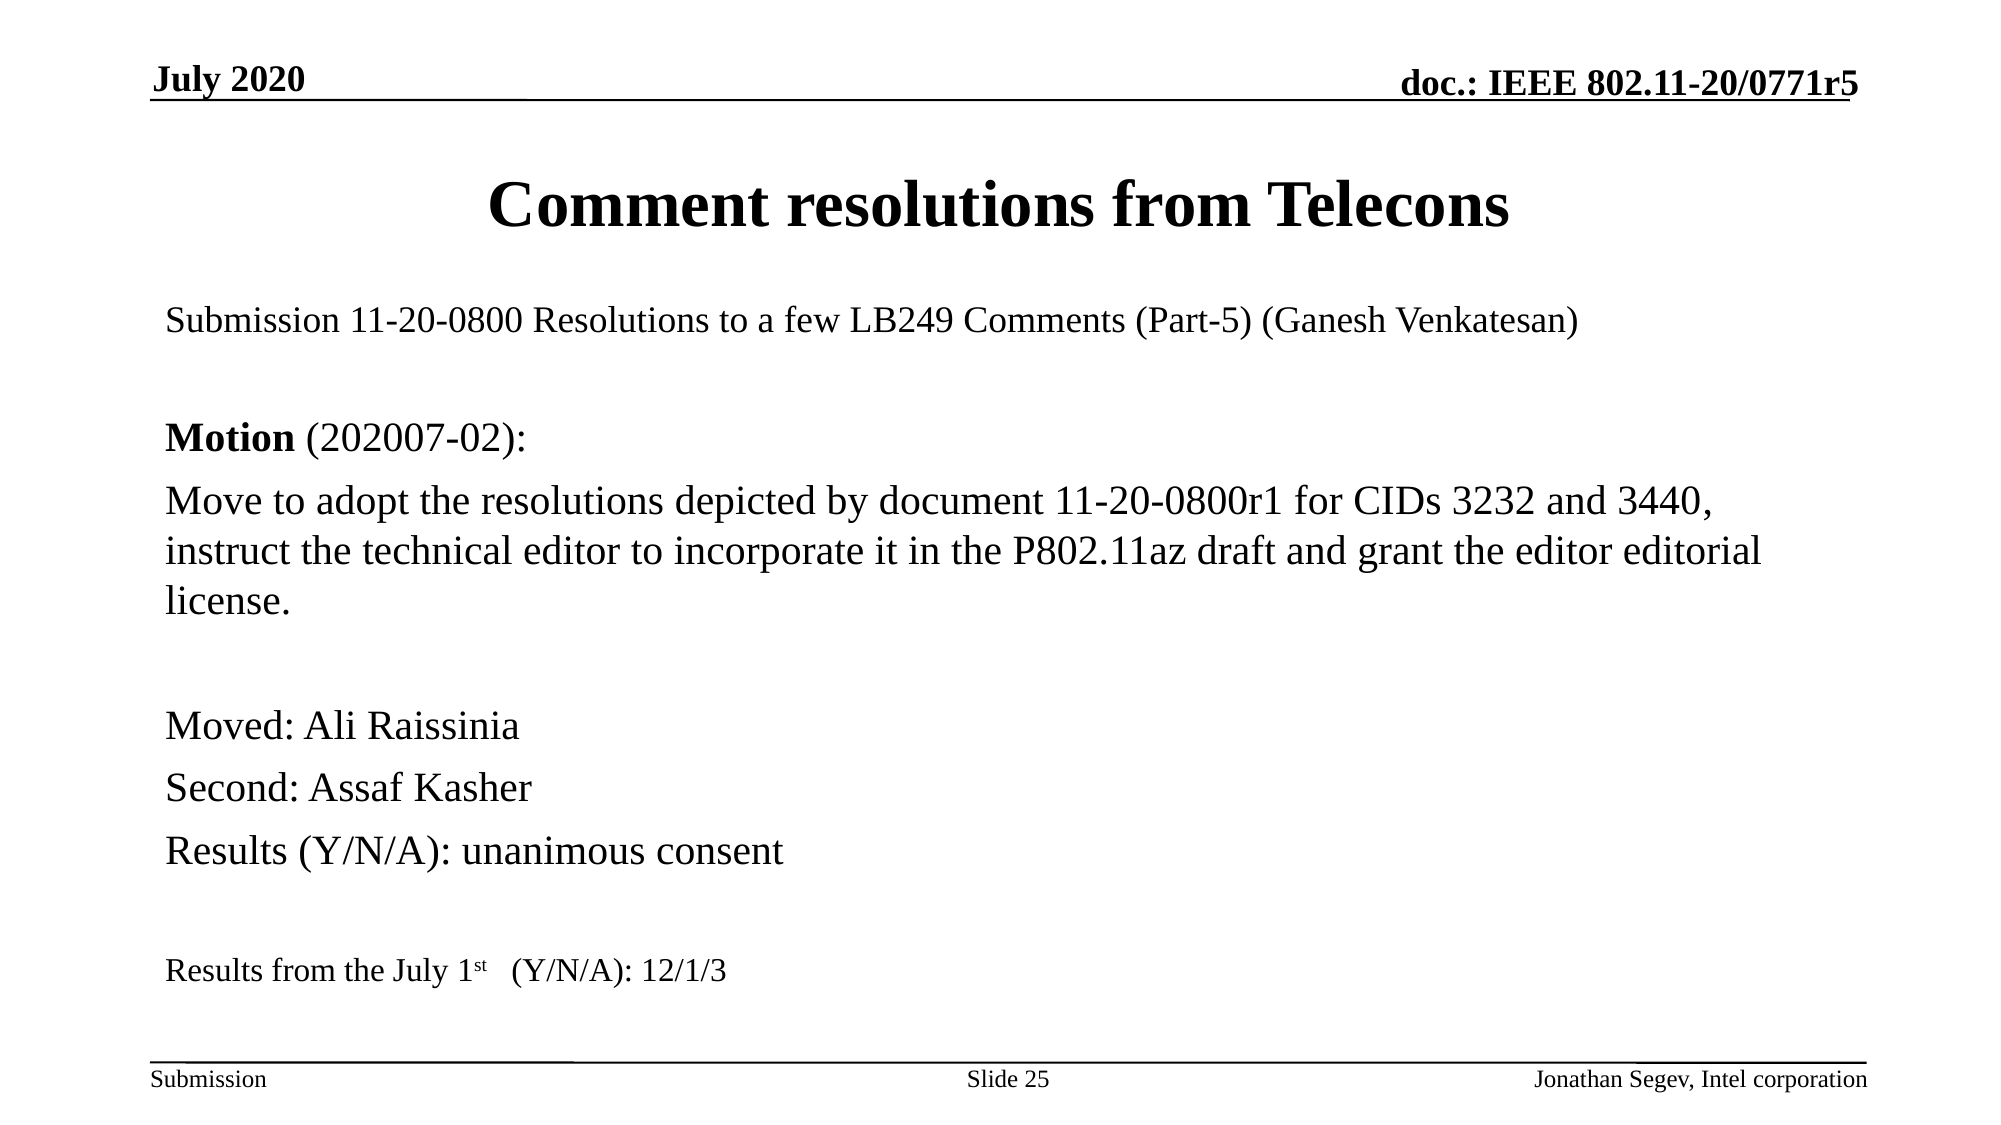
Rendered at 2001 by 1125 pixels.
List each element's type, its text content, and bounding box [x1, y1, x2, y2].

list Submission 11-20-0800 Resolutions to a few LB249 Comments (Part-5) (Ganesh Venkatesan) Motion (202007-02): Move to adopt the resolutions depicted by document 11-20-0800r1 for CIDs 3232 and 3440, instruct the technical editor to incorporate it in the P802.11az draft and grant the editor editorial license. Moved: Ali Raissinia Second: Assaf Kasher Results (Y/N/A): unanimous consent Results from the July 1st (Y/N/A): 12/1/3 [149, 286, 1850, 1000]
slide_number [152, 54, 563, 100]
slide_number Slide 25 [950, 1061, 1067, 1123]
footer Jonathan Segev, Intel corporation [1171, 1061, 1869, 1093]
title Comment resolutions from Telecons [149, 112, 1850, 286]
